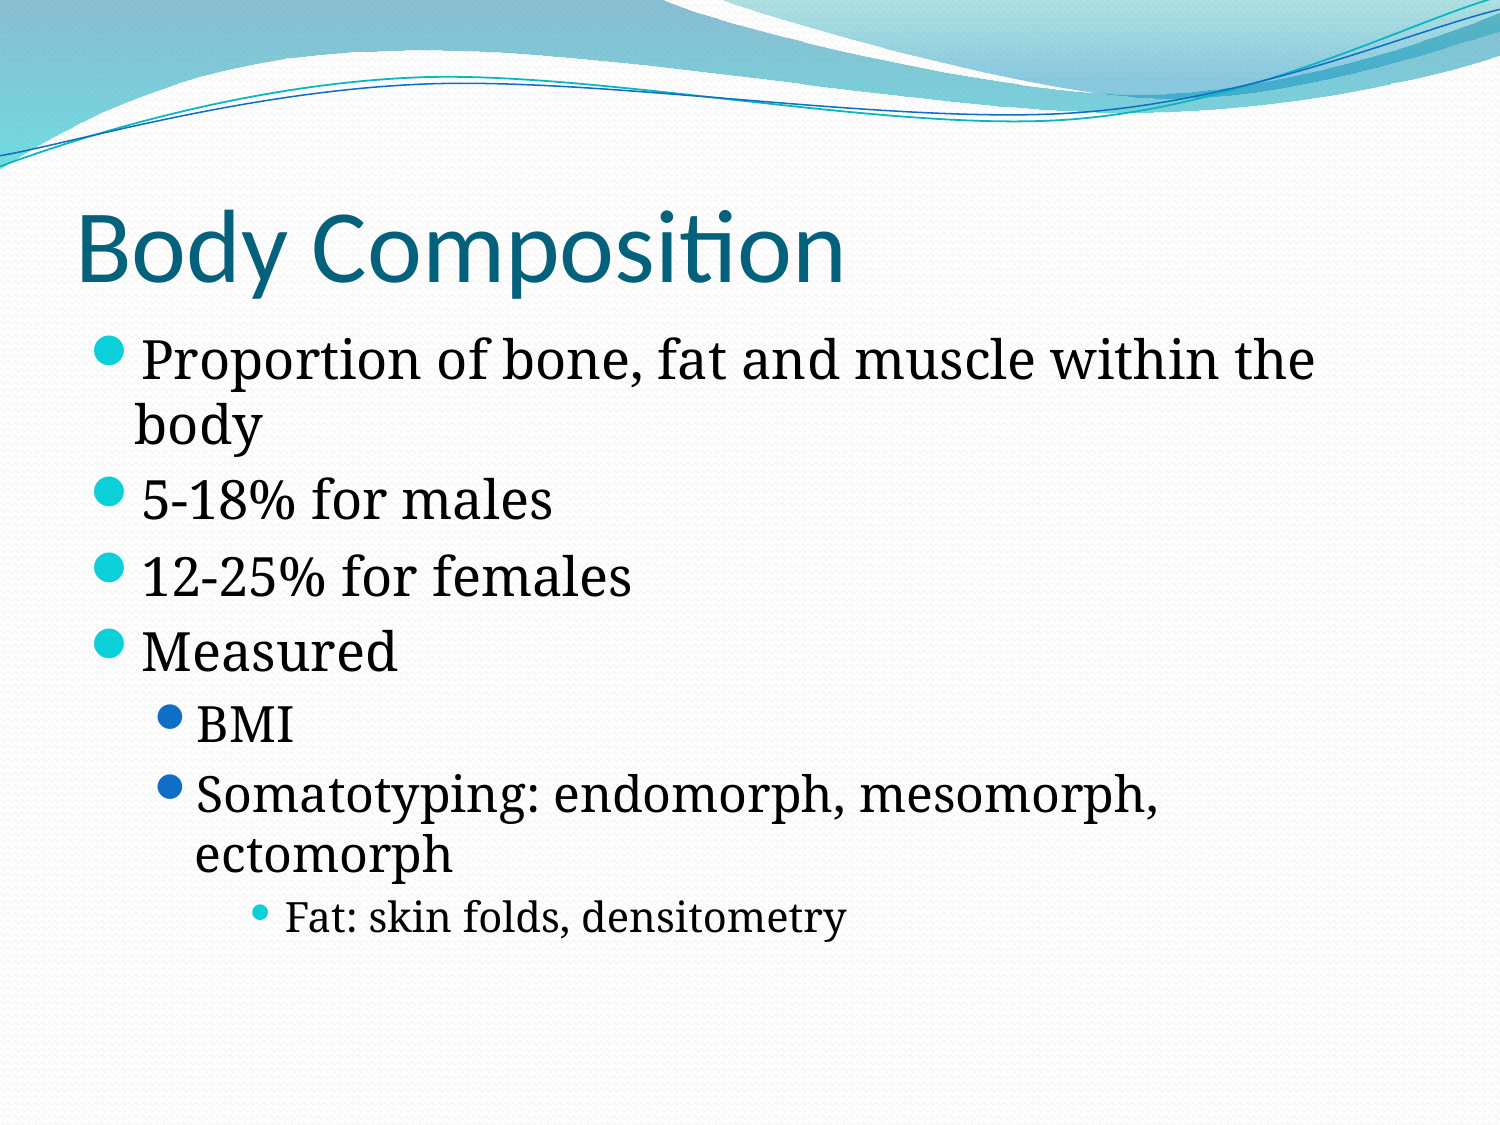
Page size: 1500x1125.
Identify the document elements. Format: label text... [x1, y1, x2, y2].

list Proportion of bone, fat and muscle within the body 5-18% for males 12-25% for females Measured BMI Somatotyping: endomorph, mesomorph, ectomorph Fat: skin folds, densitometry [75, 317, 1425, 1038]
title Body Composition [75, 115, 1425, 303]
